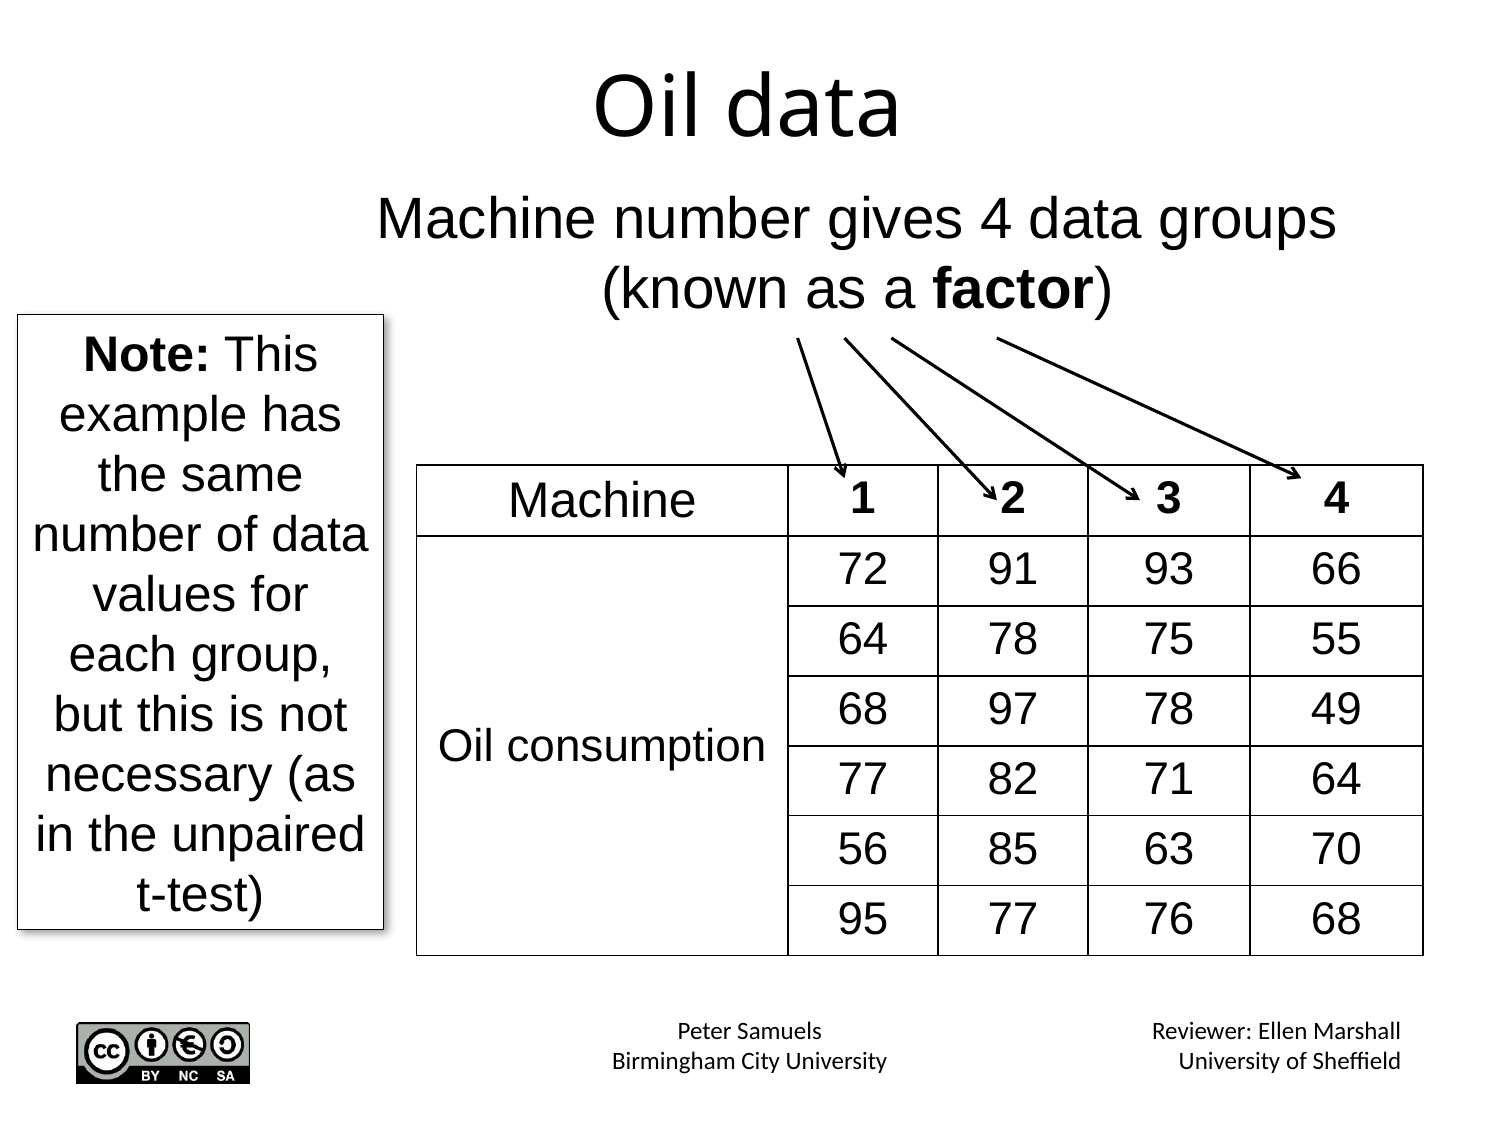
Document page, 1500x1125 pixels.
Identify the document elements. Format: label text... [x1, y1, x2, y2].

table_cell 68 [1251, 886, 1422, 955]
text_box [996, 337, 1302, 479]
table_cell 93 [1089, 537, 1249, 605]
table_cell 76 [1089, 886, 1249, 955]
table_cell 95 [789, 886, 937, 955]
text_box Reviewer: Ellen Marshall University of Sheffield [1038, 1007, 1417, 1083]
table_cell 85 [939, 816, 1087, 885]
picture [76, 1022, 251, 1084]
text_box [844, 337, 889, 501]
table_header Machine [417, 466, 787, 535]
table_header 2 [939, 509, 1087, 535]
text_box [891, 337, 1141, 501]
table_cell 77 [789, 747, 937, 815]
table_cell 56 [789, 816, 937, 885]
title Oil data [230, 42, 1265, 161]
table_cell 78 [939, 607, 1087, 675]
table_cell 66 [1251, 537, 1422, 605]
table_cell 64 [1251, 747, 1422, 815]
text_box Note: This example has the same number of data values for each group, but this is not necessary (as in the unpaired t-test) [17, 314, 384, 930]
table_cell 72 [789, 537, 937, 605]
table_cell 64 [789, 607, 937, 675]
table_cell 91 [939, 537, 1087, 605]
table_cell 55 [1251, 607, 1422, 675]
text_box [797, 337, 843, 479]
table_cell 97 [939, 677, 1087, 745]
table_cell 82 [939, 747, 1087, 815]
table_cell 49 [1251, 677, 1422, 745]
table_cell 75 [1089, 607, 1249, 675]
table_cell 63 [1089, 816, 1249, 885]
text_box Machine number gives 4 data groups (known as a factor) [350, 172, 1365, 328]
text_box Peter Samuels Birmingham City University [549, 1007, 951, 1083]
table_cell 77 [939, 886, 1087, 955]
table_cell 70 [1251, 816, 1422, 885]
table_cell 71 [1089, 747, 1249, 815]
table_cell 78 [1089, 677, 1249, 745]
table_cell 68 [789, 677, 937, 745]
table_header 1 [789, 466, 937, 535]
table_header 3 [1089, 487, 1249, 535]
table_header 4 [1251, 466, 1422, 535]
table_cell Oil consumption [417, 537, 787, 955]
